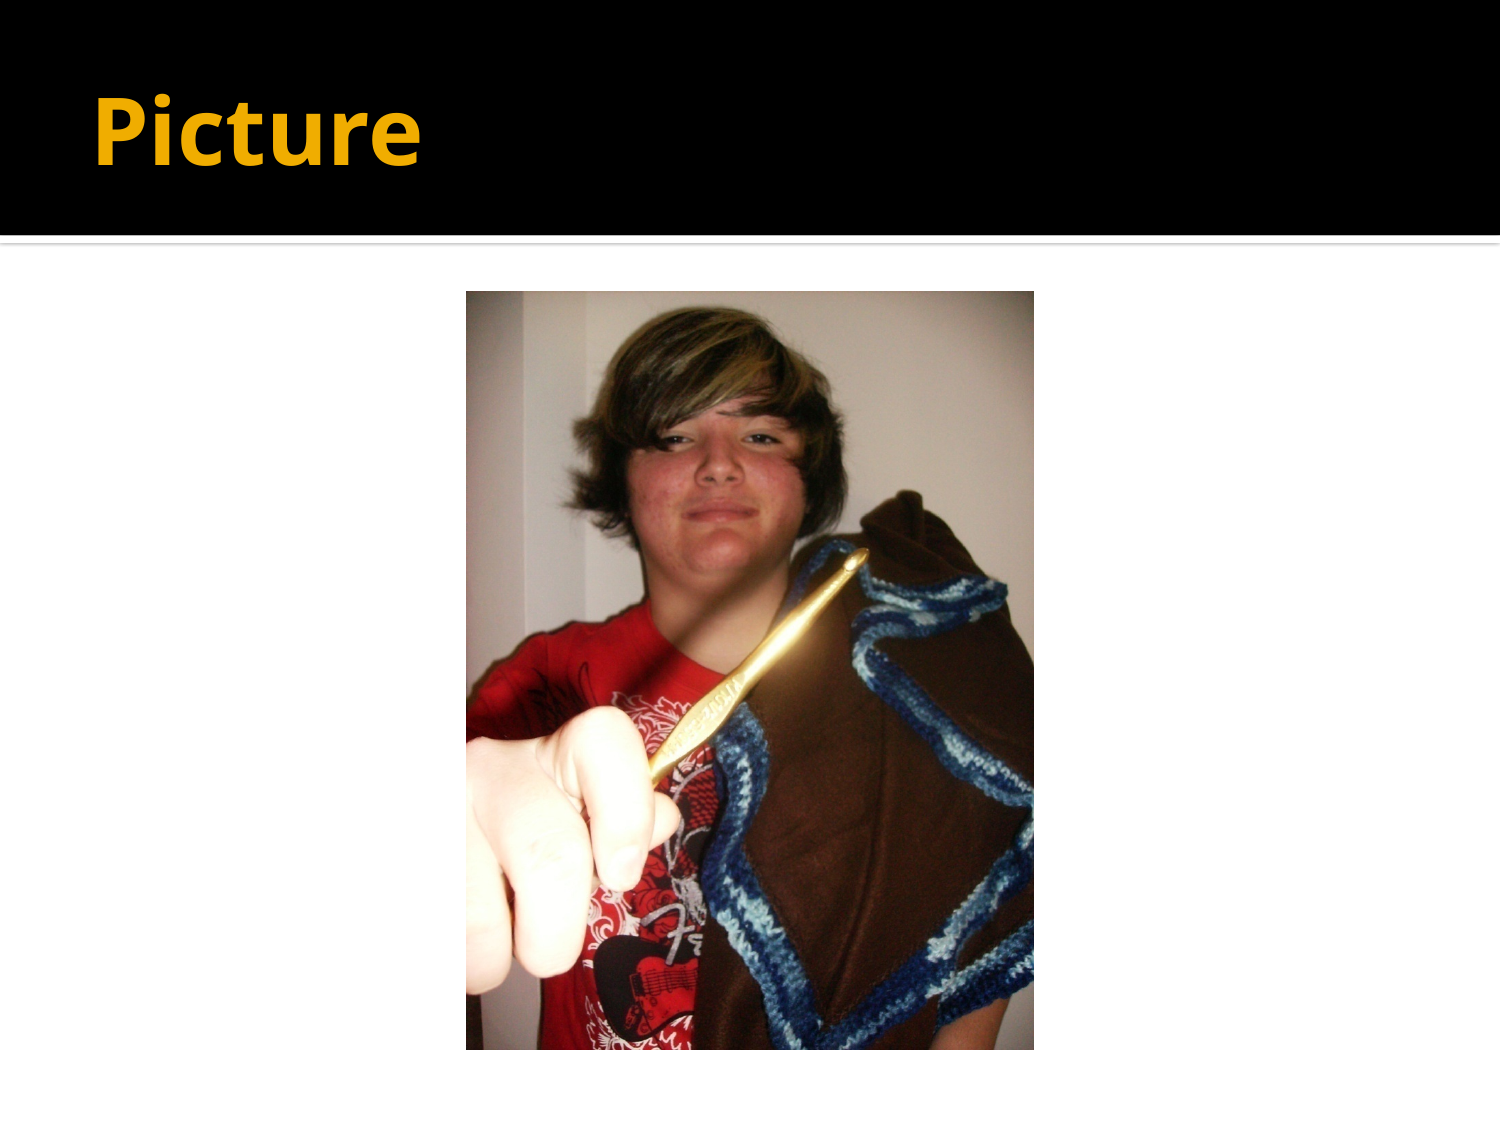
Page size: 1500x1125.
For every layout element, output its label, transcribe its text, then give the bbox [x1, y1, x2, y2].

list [466, 290, 1034, 1051]
title Picture [75, 25, 1425, 231]
